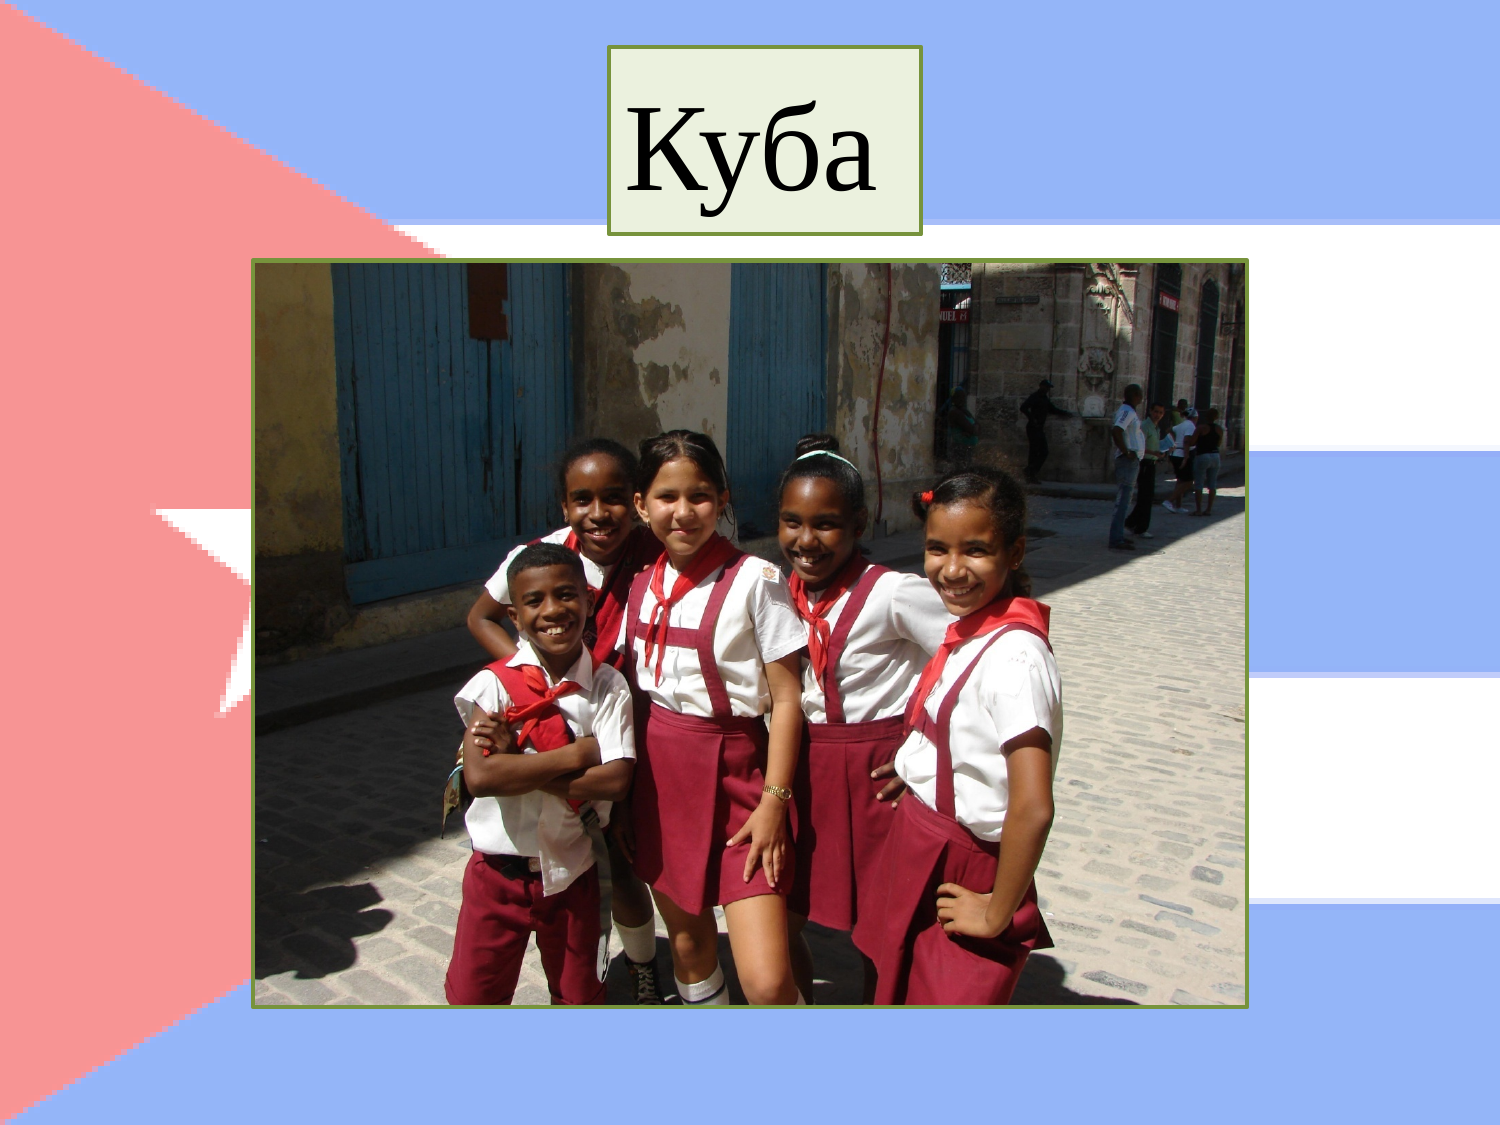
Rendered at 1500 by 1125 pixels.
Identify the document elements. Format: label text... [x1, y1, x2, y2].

title Куба [609, 46, 922, 235]
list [254, 262, 1246, 1006]
